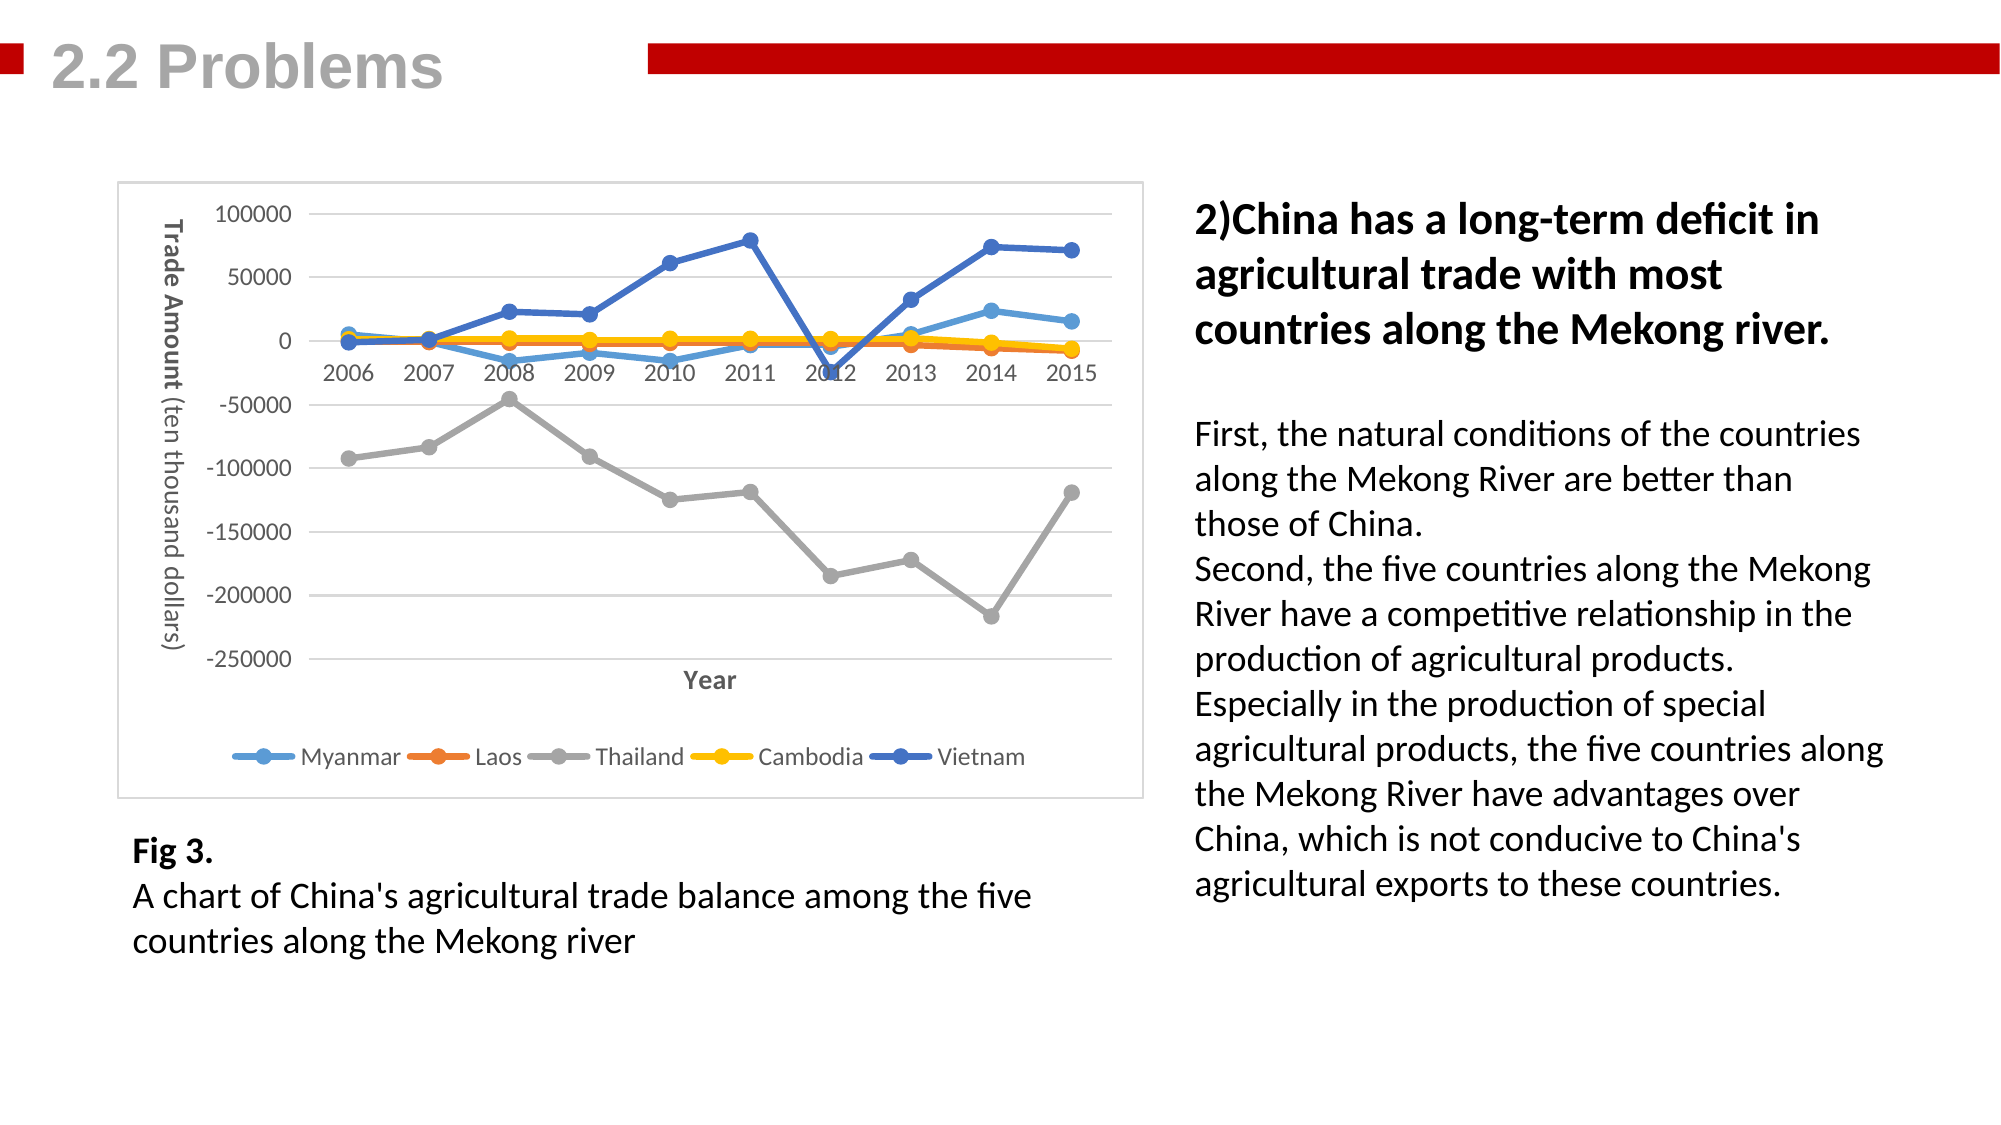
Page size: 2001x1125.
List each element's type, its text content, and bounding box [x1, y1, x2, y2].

picture [116, 181, 1150, 802]
text_box 2.2 Problems [51, 25, 446, 102]
text_box [647, 42, 2000, 75]
text_box [0, 42, 25, 75]
text_box Fig 3. A chart of China's agricultural trade balance among the five countries along the Mekong river [117, 818, 1139, 968]
text_box 2)China has a long-term deficit in agricultural trade with most countries along the Mekong river. First, the natural conditions of the countries along the Mekong River are better than those of China. Second, the five countries along the Mekong River have a competitive relationship in the production of agricultural products. Especially in the production of special agricultural products, the five countries along the Mekong River have advantages over China, which is not conducive to China's agricultural exports to these countries. [1179, 181, 1902, 912]
